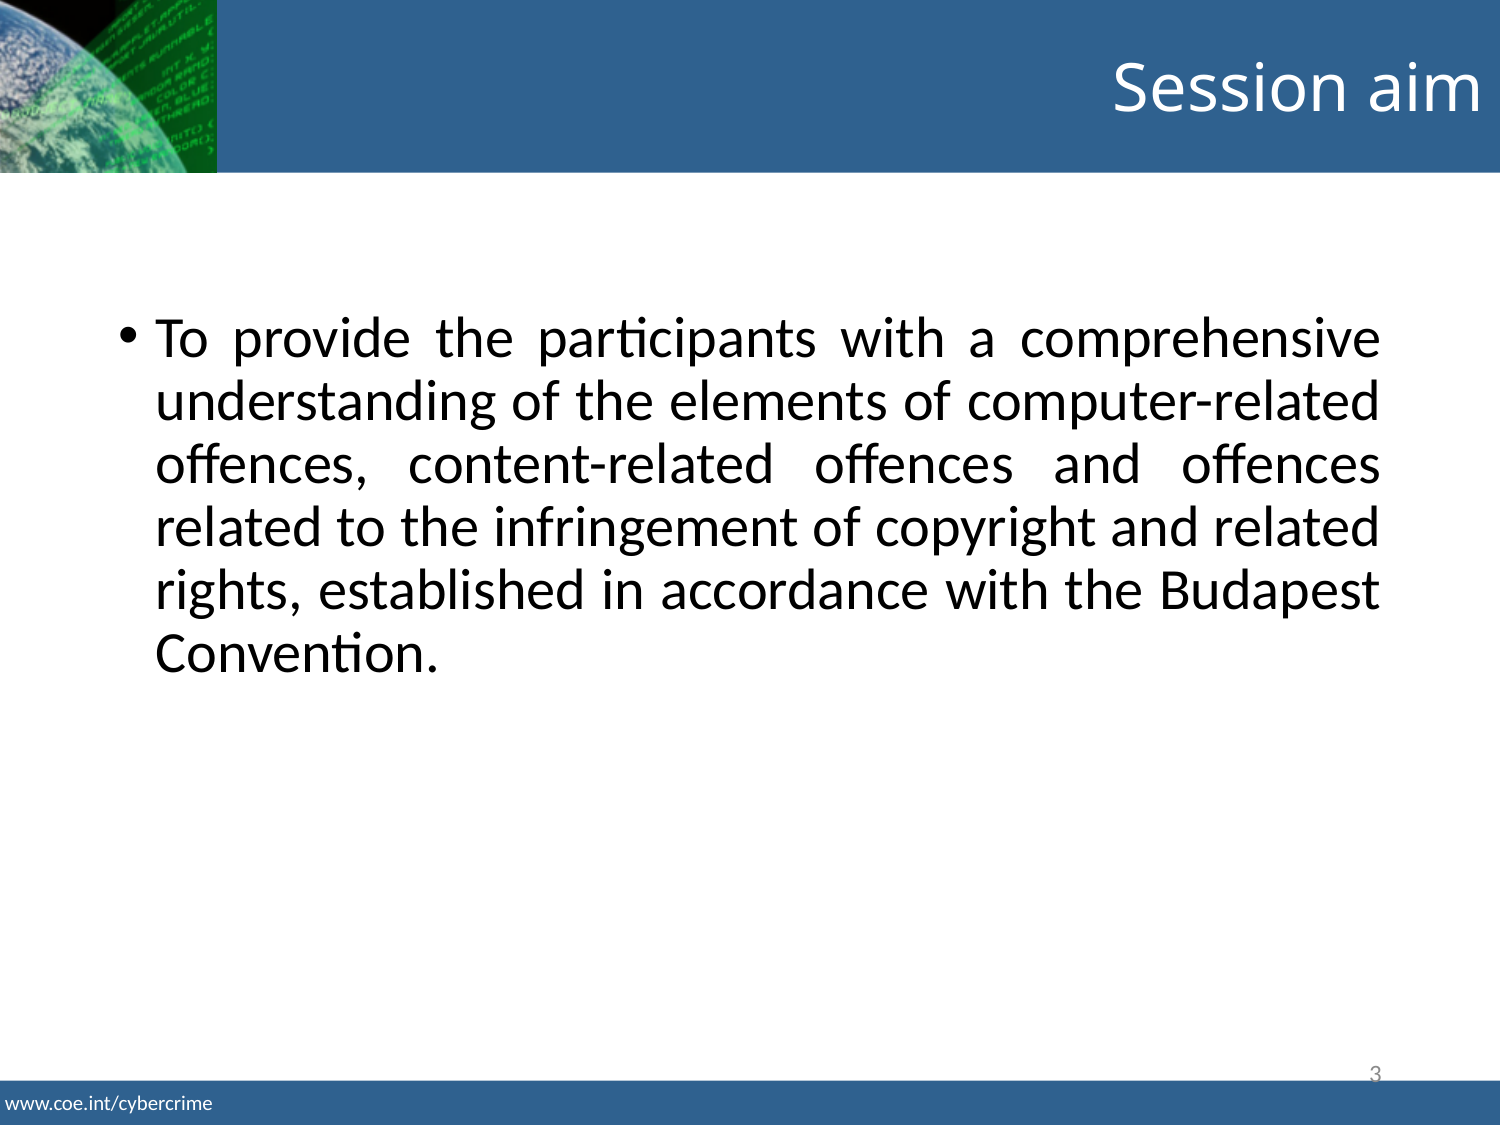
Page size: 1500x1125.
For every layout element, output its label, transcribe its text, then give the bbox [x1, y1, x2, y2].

list Session aim [421, 0, 1500, 172]
slide_number 3 [1059, 1042, 1397, 1103]
picture [0, 0, 217, 173]
list To provide the participants with a comprehensive understanding of the elements of computer-related offences, content-related offences and offences related to the infringement of copyright and related rights, established in accordance with the Budapest Convention. [103, 299, 1397, 1014]
